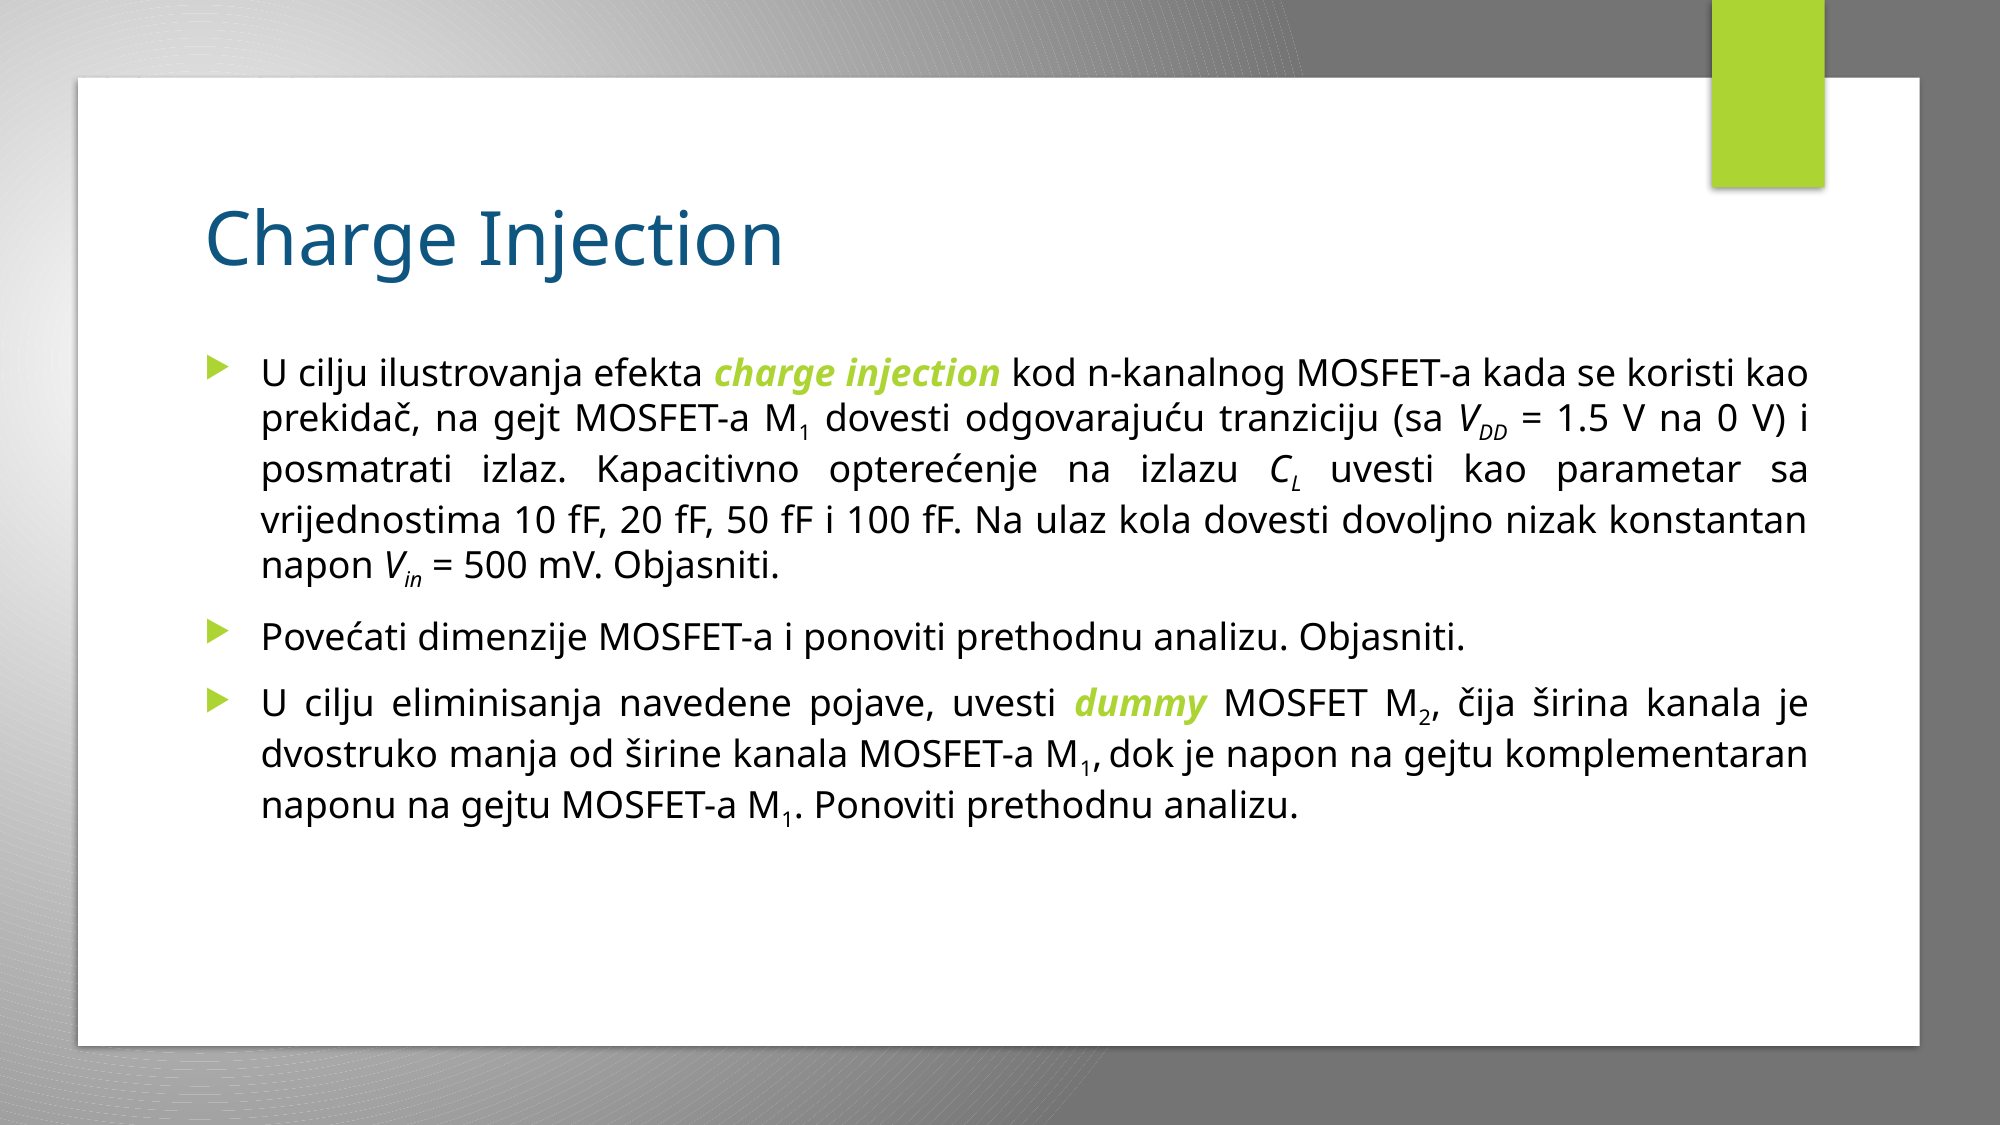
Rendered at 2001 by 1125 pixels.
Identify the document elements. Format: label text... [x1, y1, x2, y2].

title Charge Injection [189, 140, 1627, 288]
text_box [1711, 0, 1825, 188]
text_box [77, 77, 1920, 1047]
text_box [0, 0, 2000, 1125]
